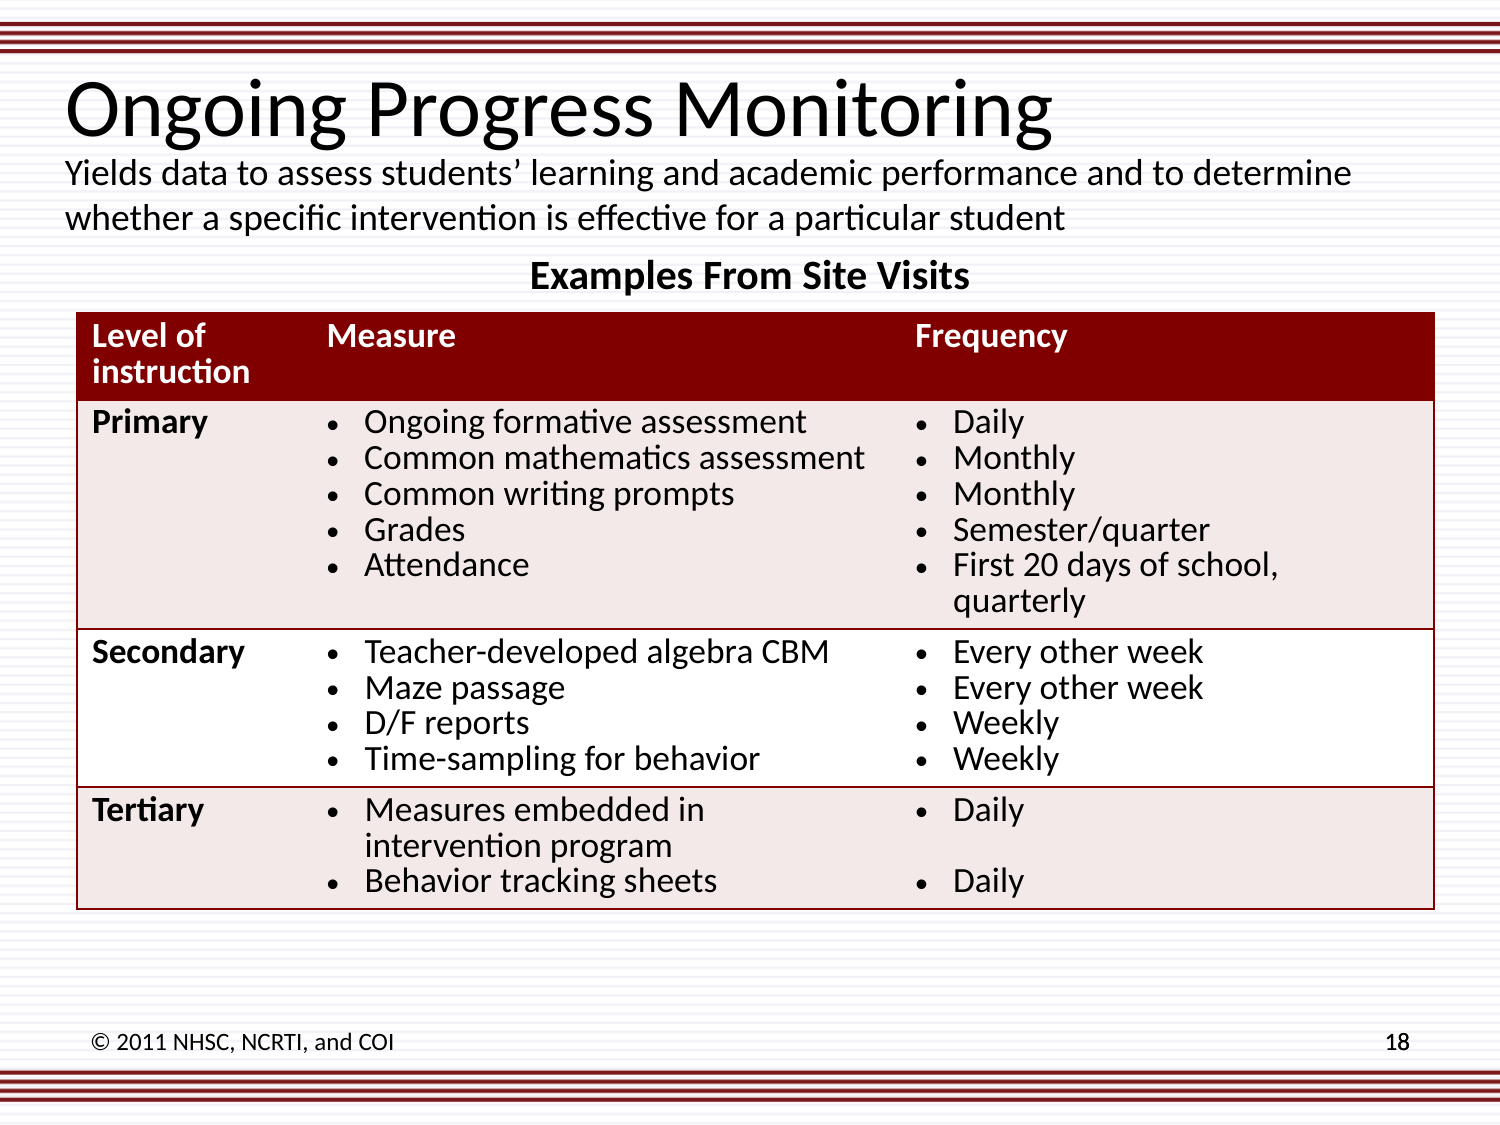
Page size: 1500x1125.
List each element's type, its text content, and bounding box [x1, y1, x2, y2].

text_box Yields data to assess students’ learning and academic performance and to determine whether a specific intervention is effective for a particular student [50, 140, 1425, 240]
table_cell Secondary [78, 630, 312, 786]
title Ongoing Progress Monitoring [49, 58, 1401, 193]
table_header Level of instruction [78, 314, 312, 399]
slide_number 18 [1074, 1010, 1425, 1071]
table_cell Every other week Every other week Weekly Weekly [900, 630, 1433, 786]
table_cell Measures embedded in intervention program Behavior tracking sheets [312, 788, 900, 908]
picture [0, 306, 1500, 1125]
text_box Examples From Site Visits [0, 240, 1500, 306]
picture [0, 0, 1500, 240]
table_cell Ongoing formative assessment Common mathematics assessment Common writing prompts Grades Attendance [312, 401, 900, 628]
footer © 2011 NHSC, NCRTI, and COI [75, 1010, 550, 1071]
table_cell Daily Daily [900, 788, 1433, 908]
table_cell Teacher-developed algebra CBM Maze passage D/F reports Time-sampling for behavior [312, 630, 900, 786]
table_header Frequency [900, 314, 1433, 399]
table_cell Tertiary [78, 788, 312, 908]
table_cell Daily Monthly Monthly Semester/quarter First 20 days of school, quarterly [900, 401, 1433, 628]
table_header Measure [312, 314, 900, 399]
table_cell Primary [78, 401, 312, 628]
